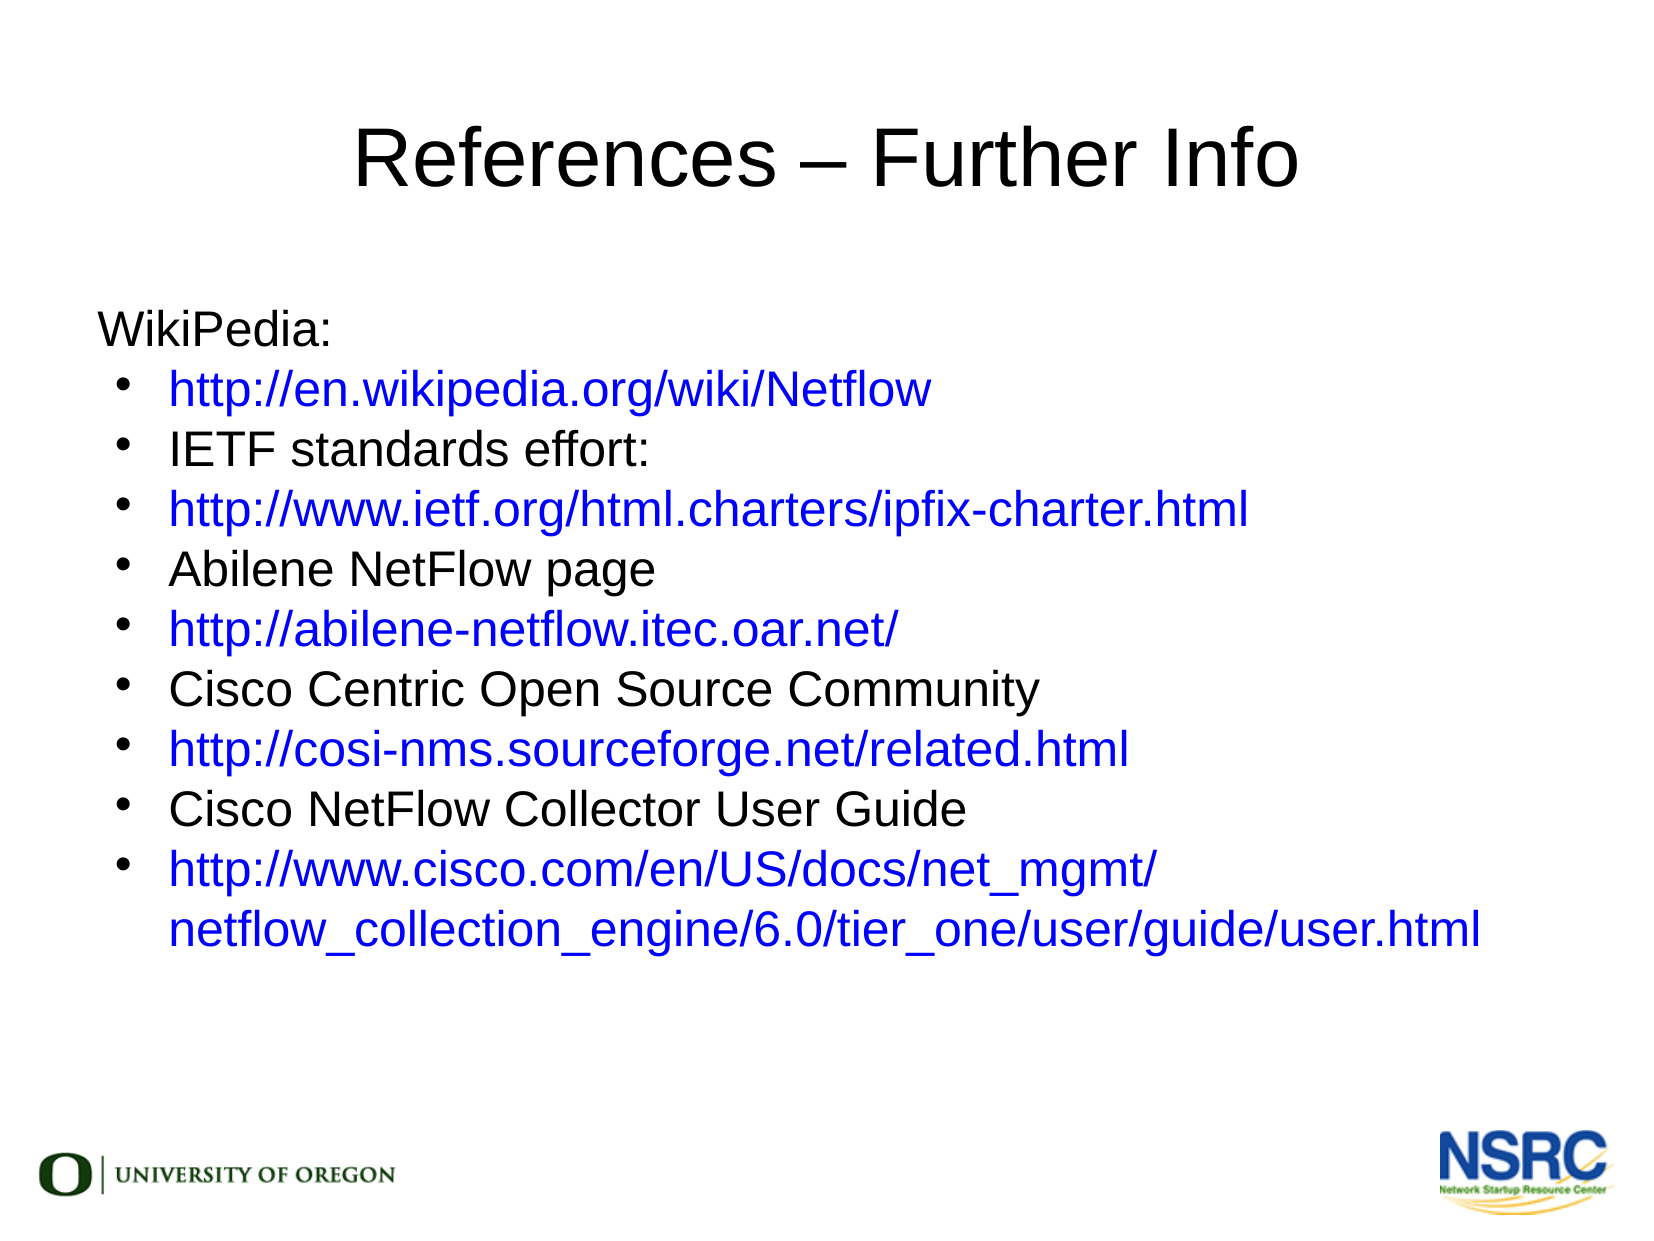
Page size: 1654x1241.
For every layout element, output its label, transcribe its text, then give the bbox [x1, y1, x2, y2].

picture [37, 1151, 397, 1198]
picture [1440, 1130, 1616, 1215]
text_box References – Further Info [82, 49, 1571, 257]
text_box WikiPedia: http://en.wikipedia.org/wiki/Netflow IETF standards effort: http://www.ietf.org/html.charters/ipfix-charter.html Abilene NetFlow page http://abilene-netflow.itec.oar.net/ Cisco Centric Open Source Community http://cosi-nms.sourceforge.net/related.html Cisco NetFlow Collector User Guide http://www.cisco.com/en/US/docs/net_mgmt/netflow_collection_engine/6.0/tier_one/user/guide/user.html [82, 289, 1571, 1108]
